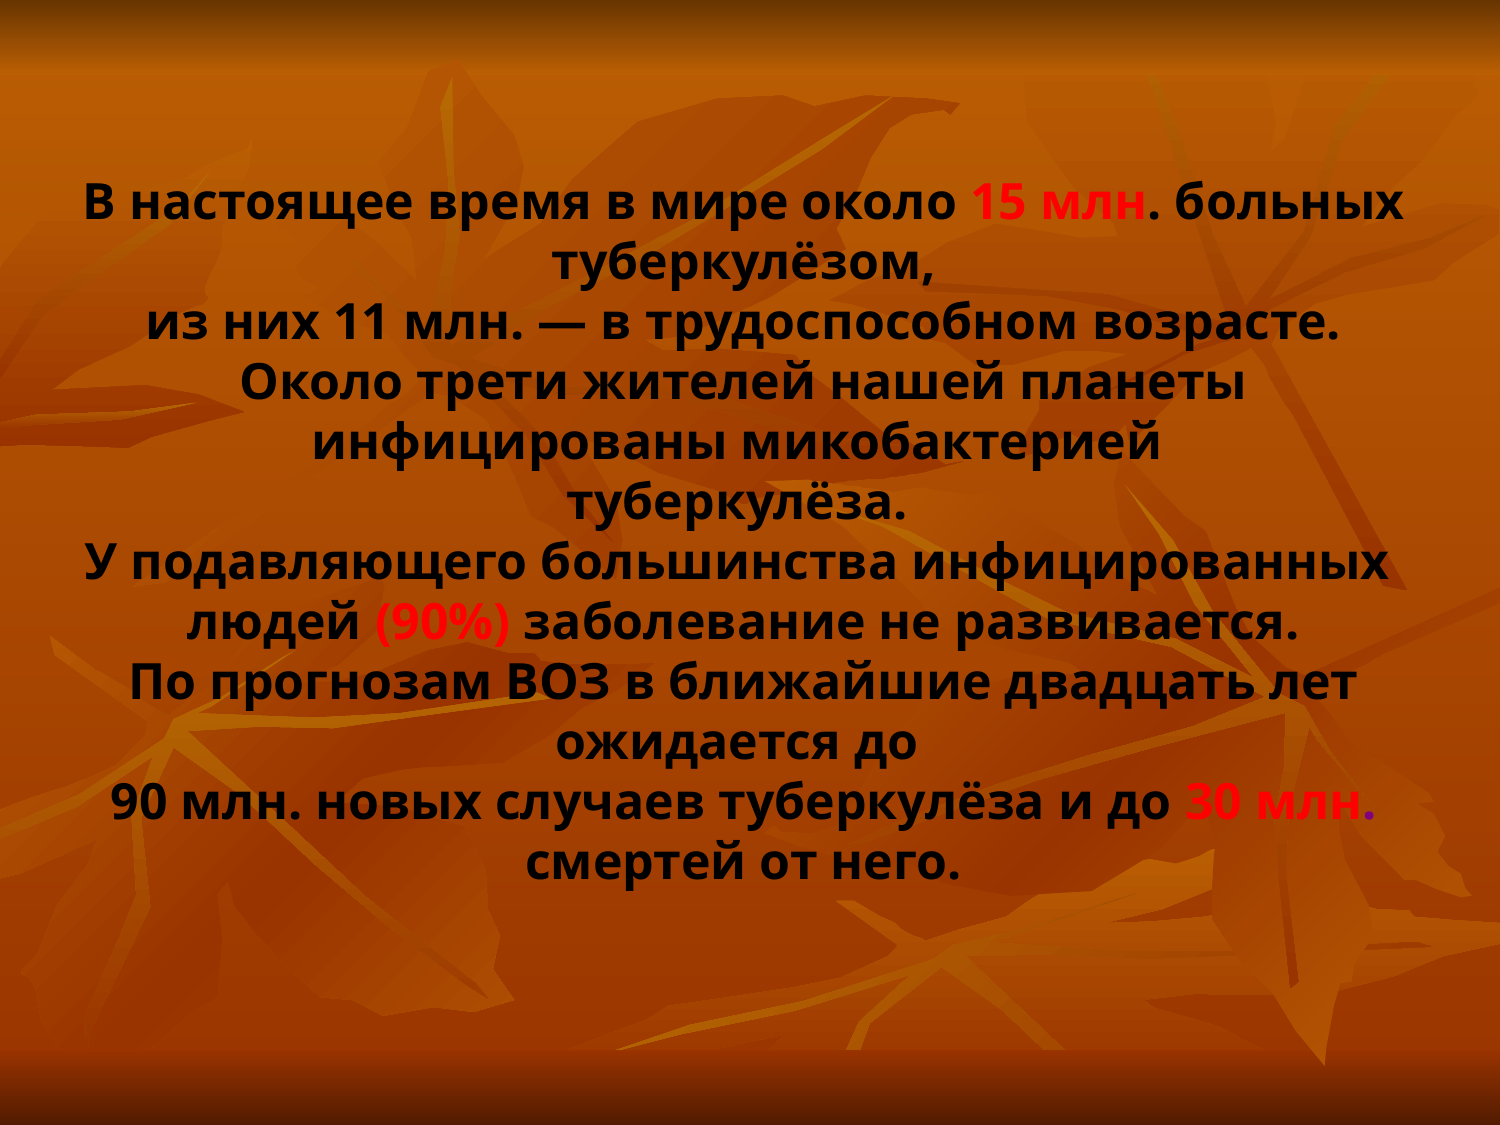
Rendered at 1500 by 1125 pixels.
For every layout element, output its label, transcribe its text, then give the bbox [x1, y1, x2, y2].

text_box В настоящее время в мире около 15 млн. больных туберкулёзом, из них 11 млн. — в трудоспособном возрасте. Около трети жителей нашей планеты инфицированы микобактерией туберкулёза. У подавляющего большинства инфицированных людей (90%) заболевание не развивается. По прогнозам ВОЗ в ближайшие двадцать лет ожидается до 90 млн. новых случаев туберкулёза и до 30 млн. смертей от него. [62, 162, 1425, 898]
